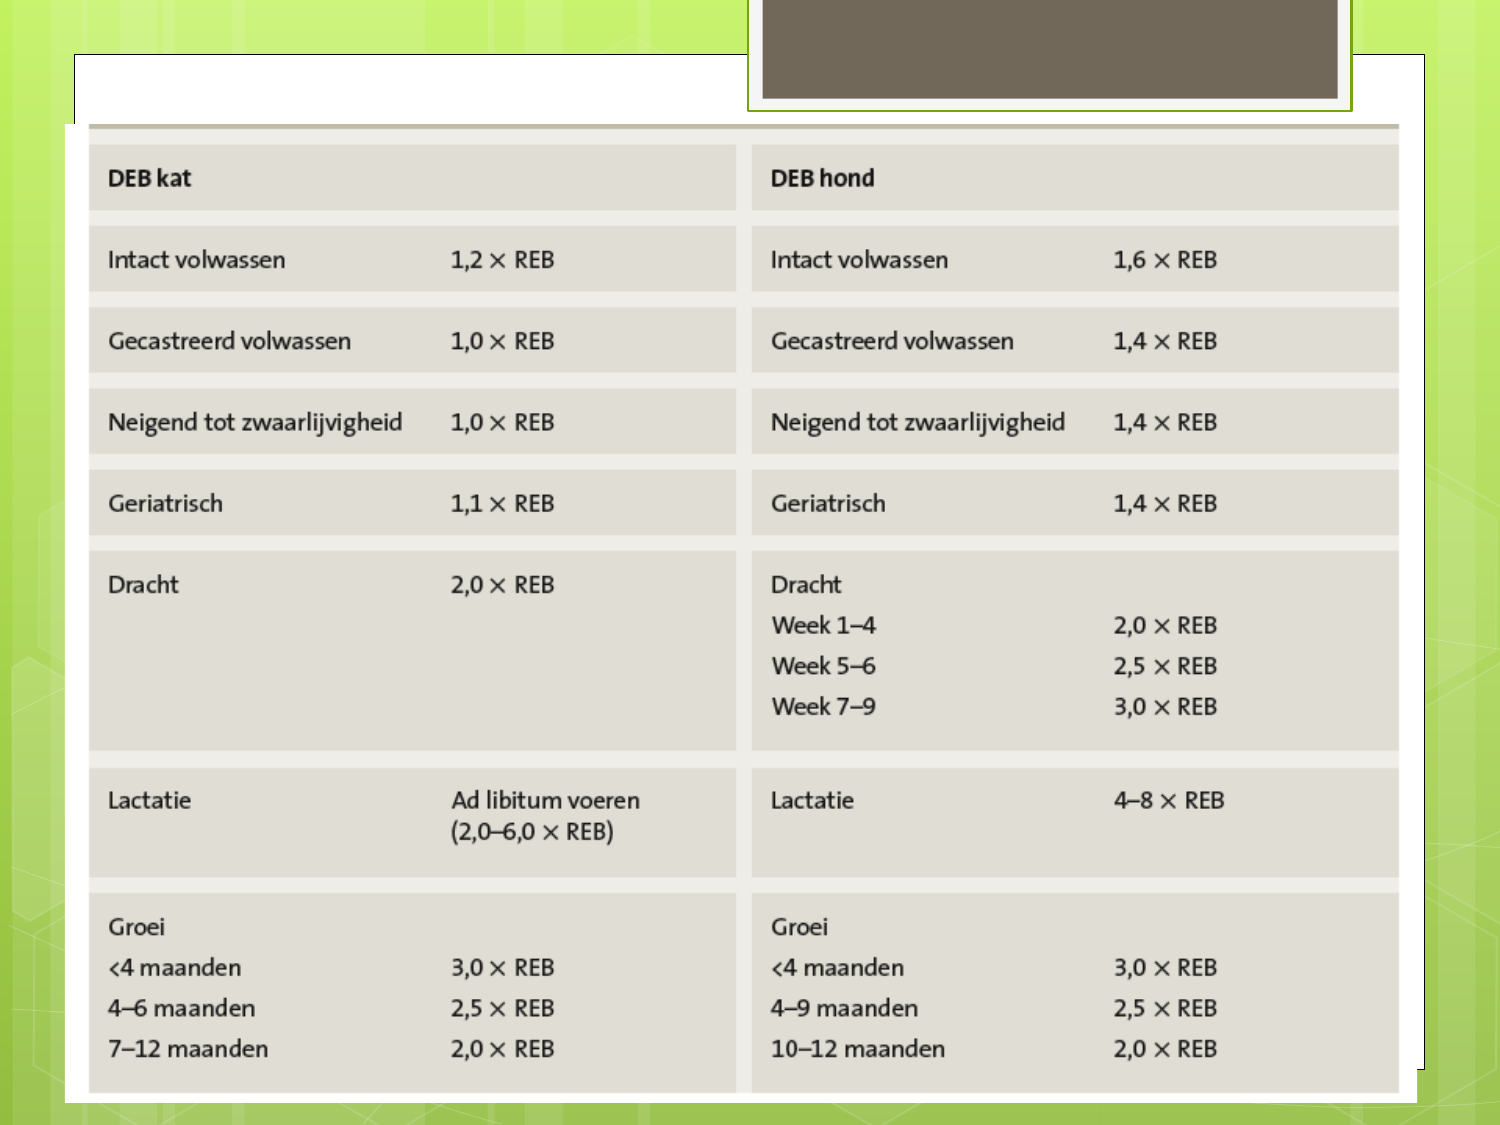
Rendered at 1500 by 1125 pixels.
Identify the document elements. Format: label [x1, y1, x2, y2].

picture [64, 123, 1418, 1104]
